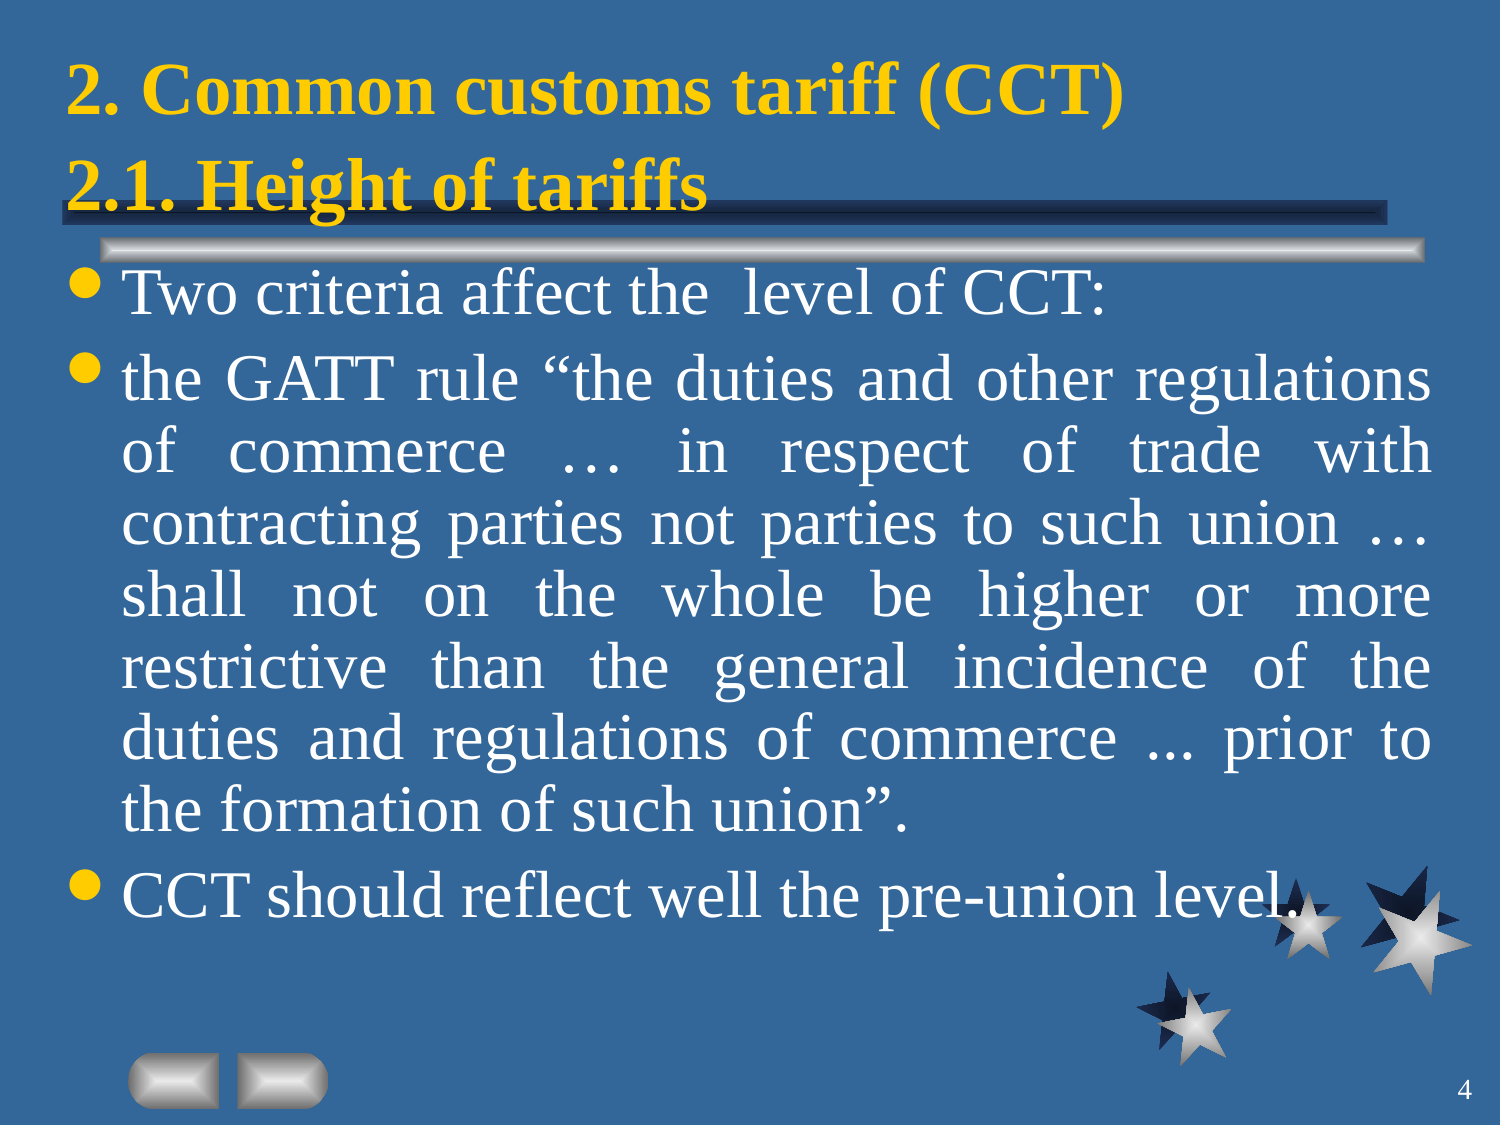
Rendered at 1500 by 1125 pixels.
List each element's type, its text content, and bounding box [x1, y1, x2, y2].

slide_number 4 [1174, 1049, 1488, 1125]
list Two criteria affect the level of CCT: the GATT rule “the duties and other regulations of commerce … in respect of trade with contracting parties not parties to such union … shall not on the whole be higher or more restrictive than the general incidence of the duties and regulations of commerce ... prior to the formation of such union”. CCT should reflect well the pre-union level. [49, 249, 1451, 926]
title 2. Common customs tariff (CCT) 2.1. Height of tariffs [49, 37, 1500, 238]
